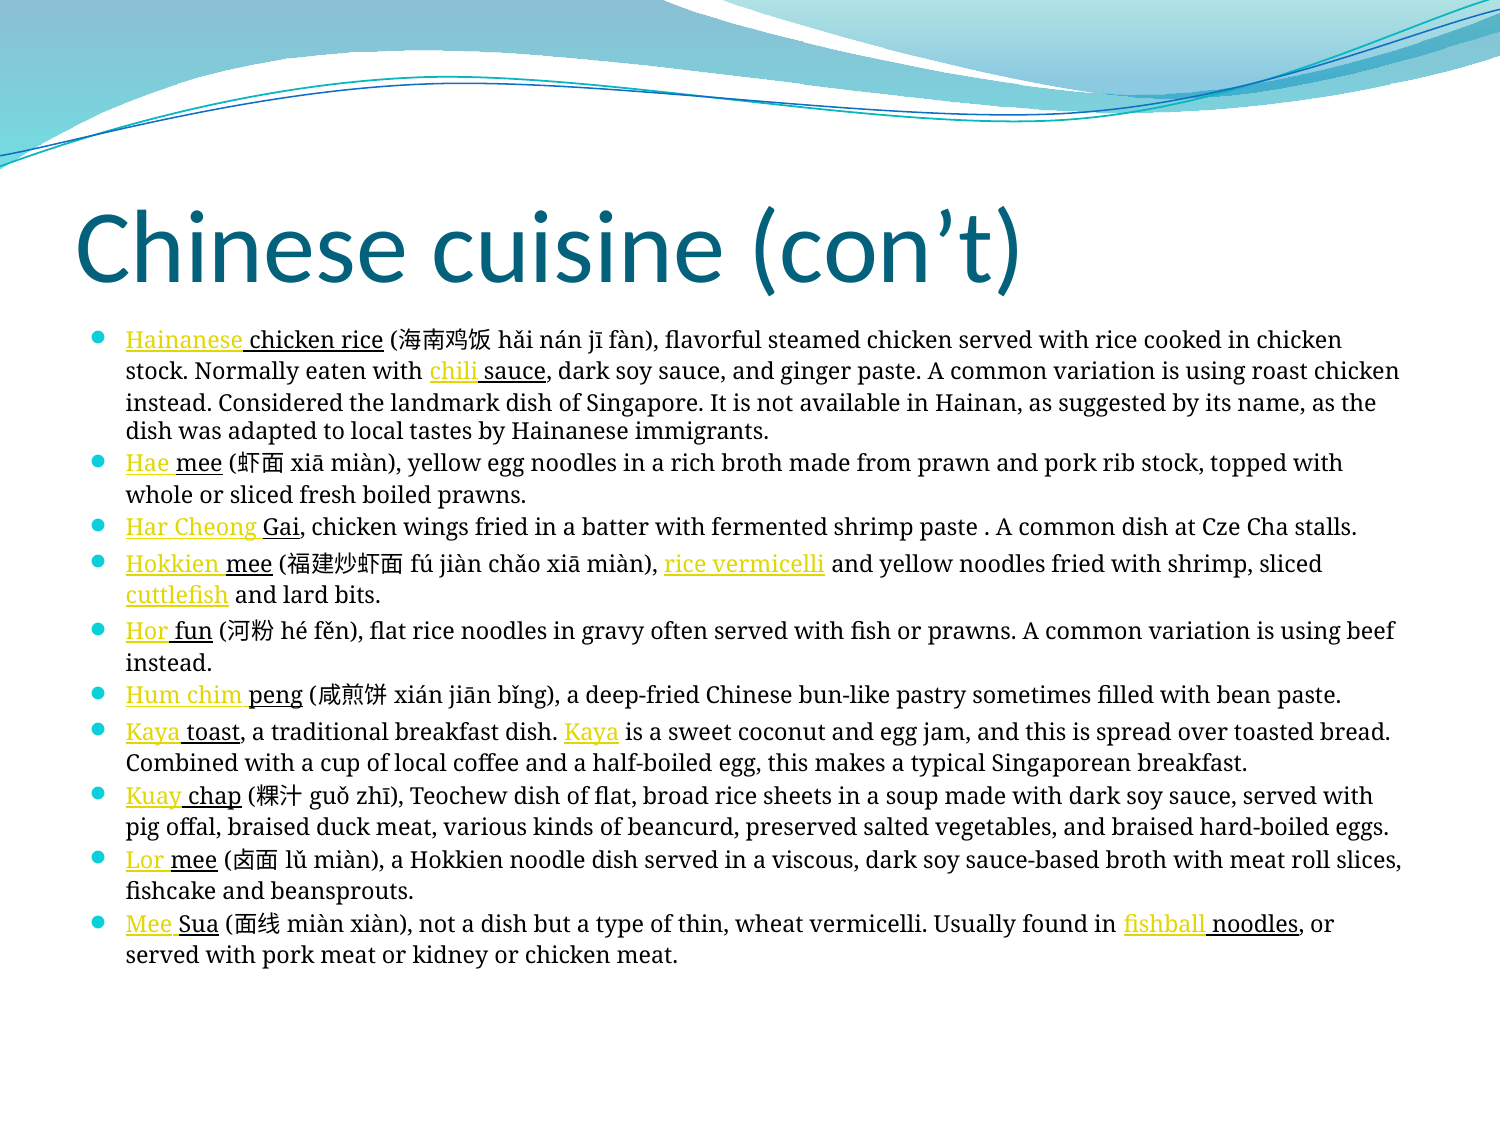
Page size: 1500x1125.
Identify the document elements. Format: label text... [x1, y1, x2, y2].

list Hainanese chicken rice (海南鸡饭 hǎi nán jī fàn), flavorful steamed chicken served with rice cooked in chicken stock. Normally eaten with chili sauce, dark soy sauce, and ginger paste. A common variation is using roast chicken instead. Considered the landmark dish of Singapore. It is not available in Hainan, as suggested by its name, as the dish was adapted to local tastes by Hainanese immigrants. Hae mee (虾面 xiā miàn), yellow egg noodles in a rich broth made from prawn and pork rib stock, topped with whole or sliced fresh boiled prawns. Har Cheong Gai, chicken wings fried in a batter with fermented shrimp paste . A common dish at Cze Cha stalls. Hokkien mee (福建炒虾面 fú jiàn chǎo xiā miàn), rice vermicelli and yellow noodles fried with shrimp, sliced cuttlefish and lard bits. Hor fun (河粉 hé fěn), flat rice noodles in gravy often served with fish or prawns. A common variation is using beef instead. Hum chim peng (咸煎饼 xián jiān bǐng), a deep-fried Chinese bun-like pastry sometimes filled with bean paste. Kaya toast, a traditional breakfast dish. Kaya is a sweet coconut and egg jam, and this is spread over toasted bread. Combined with a cup of local coffee and a half-boiled egg, this makes a typical Singaporean breakfast. Kuay chap (粿汁 guǒ zhī), Teochew dish of flat, broad rice sheets in a soup made with dark soy sauce, served with pig offal, braised duck meat, various kinds of beancurd, preserved salted vegetables, and braised hard-boiled eggs. Lor mee (卤面 lǔ miàn), a Hokkien noodle dish served in a viscous, dark soy sauce-based broth with meat roll slices, fishcake and beansprouts. Mee Sua (面线 miàn xiàn), not a dish but a type of thin, wheat vermicelli. Usually found in fishball noodles, or served with pork meat or kidney or chicken meat. [75, 317, 1425, 1038]
title Chinese cuisine (con’t) [75, 115, 1425, 303]
